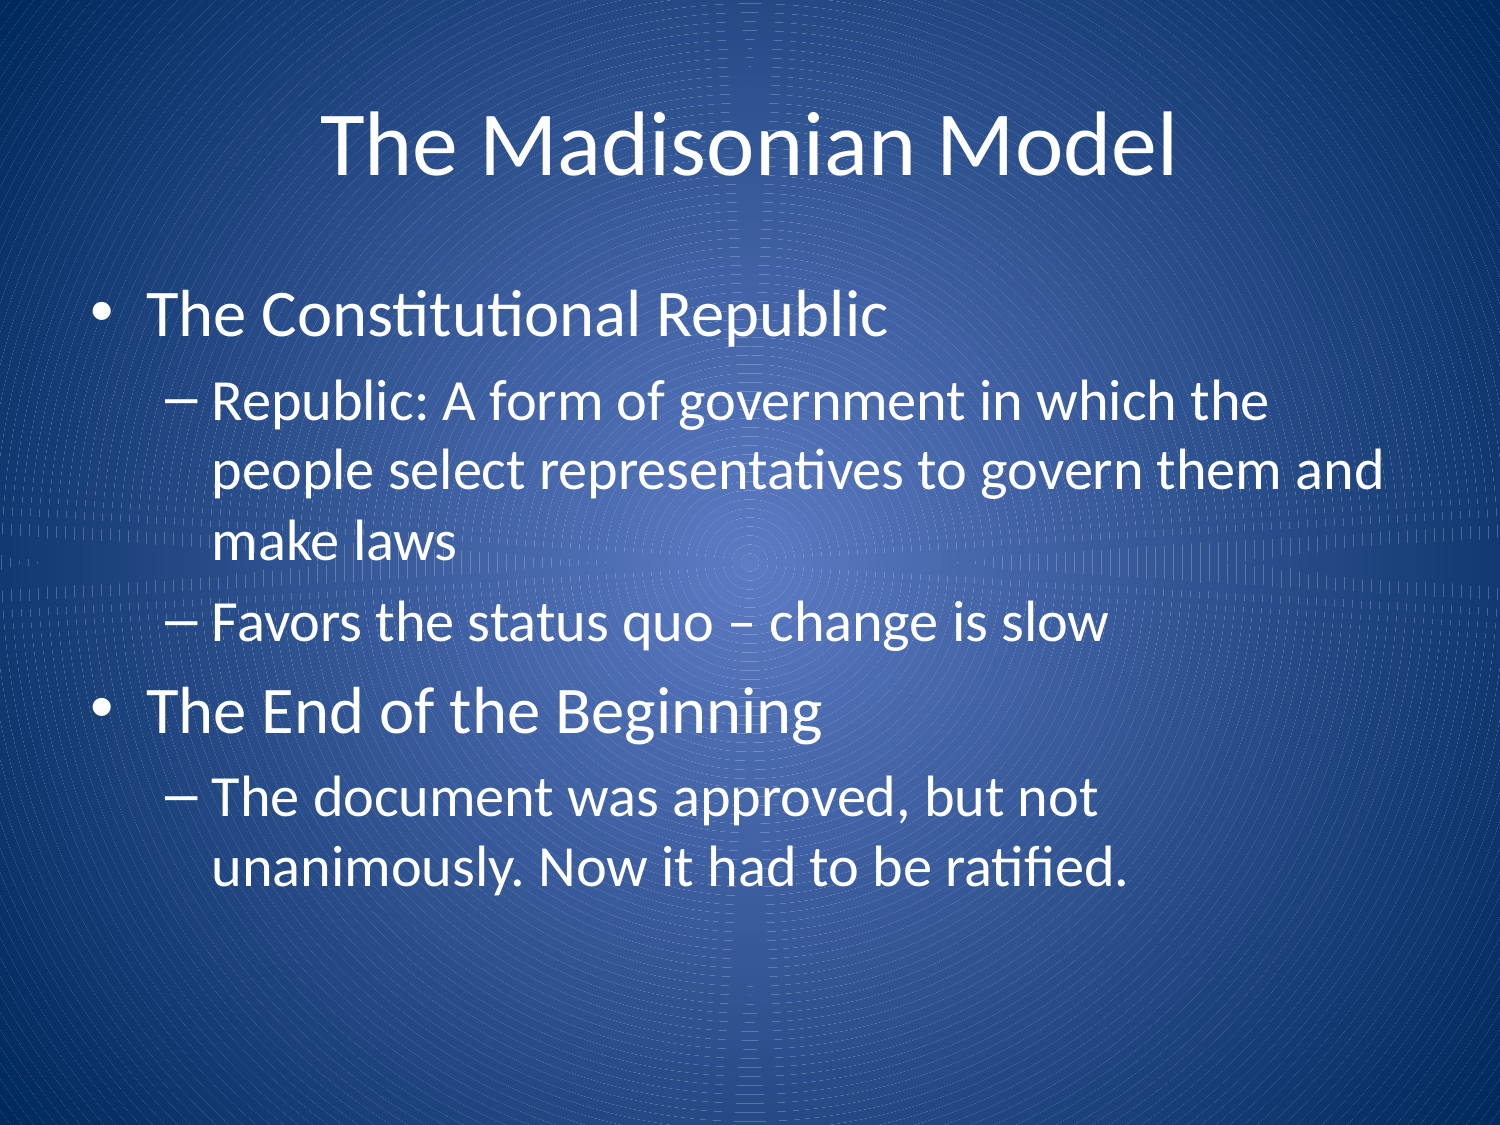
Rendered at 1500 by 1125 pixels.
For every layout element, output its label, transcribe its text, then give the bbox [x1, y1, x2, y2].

title The Madisonian Model [75, 45, 1425, 233]
list The Constitutional Republic Republic: A form of government in which the people select representatives to govern them and make laws Favors the status quo – change is slow The End of the Beginning The document was approved, but not unanimously. Now it had to be ratified. [75, 262, 1425, 1005]
